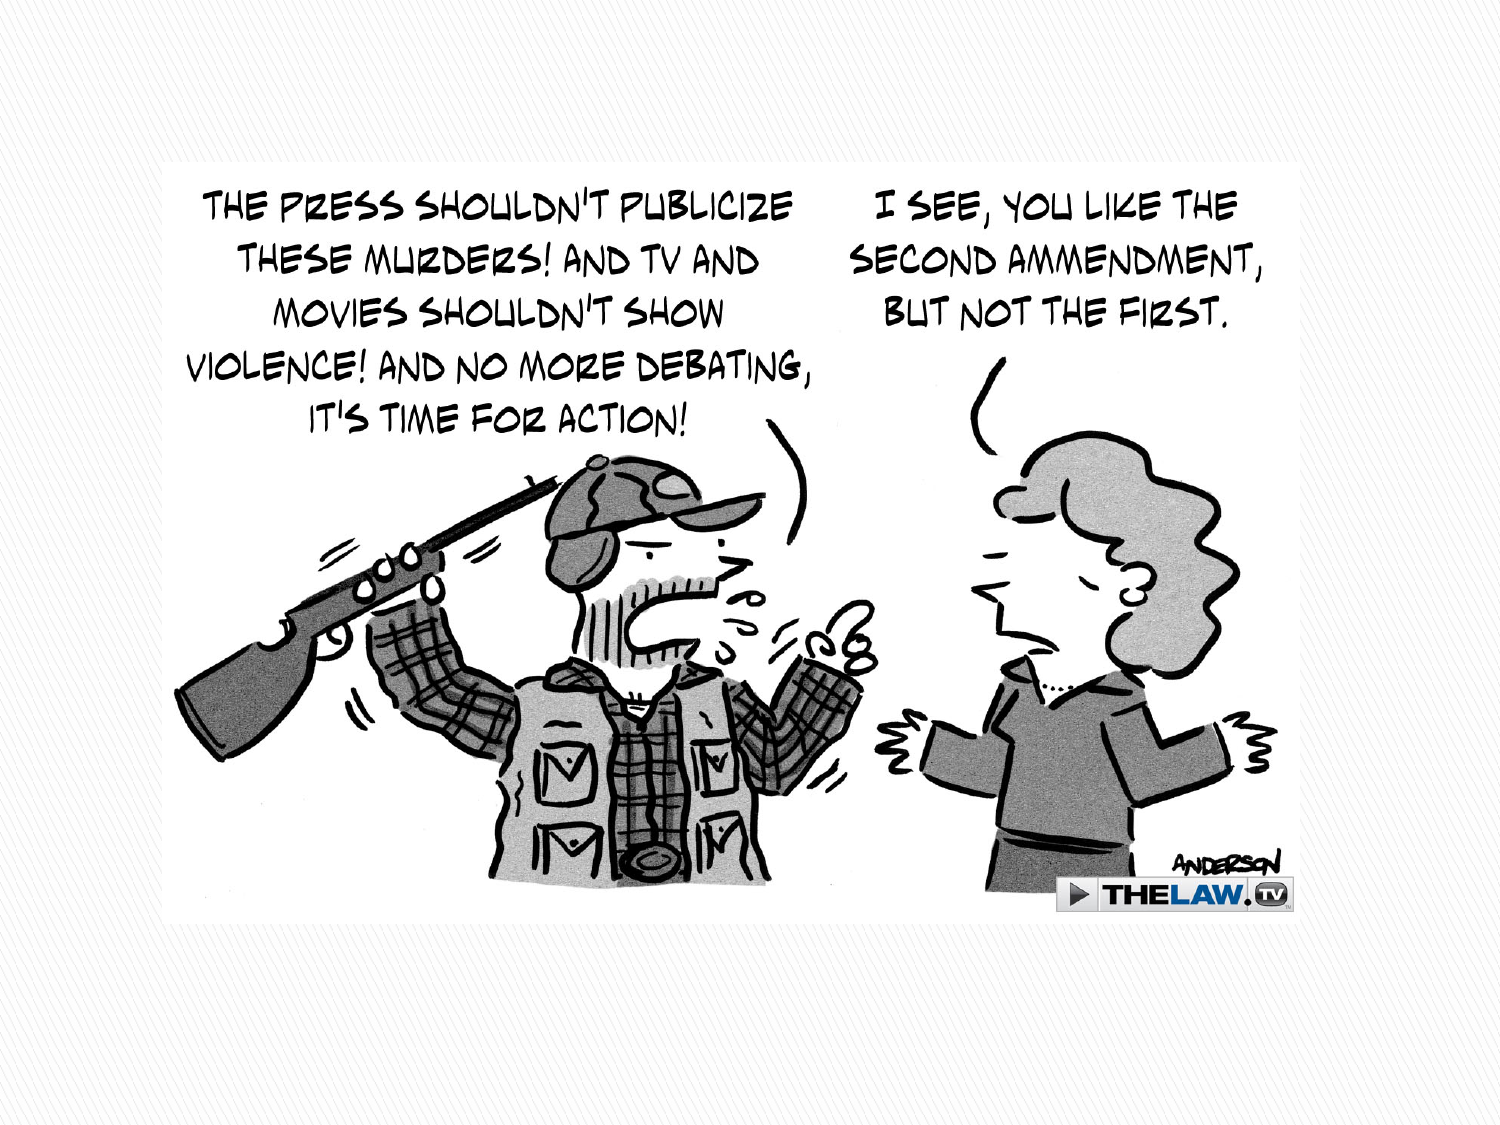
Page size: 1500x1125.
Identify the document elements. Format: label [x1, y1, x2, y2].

picture [162, 162, 1301, 924]
